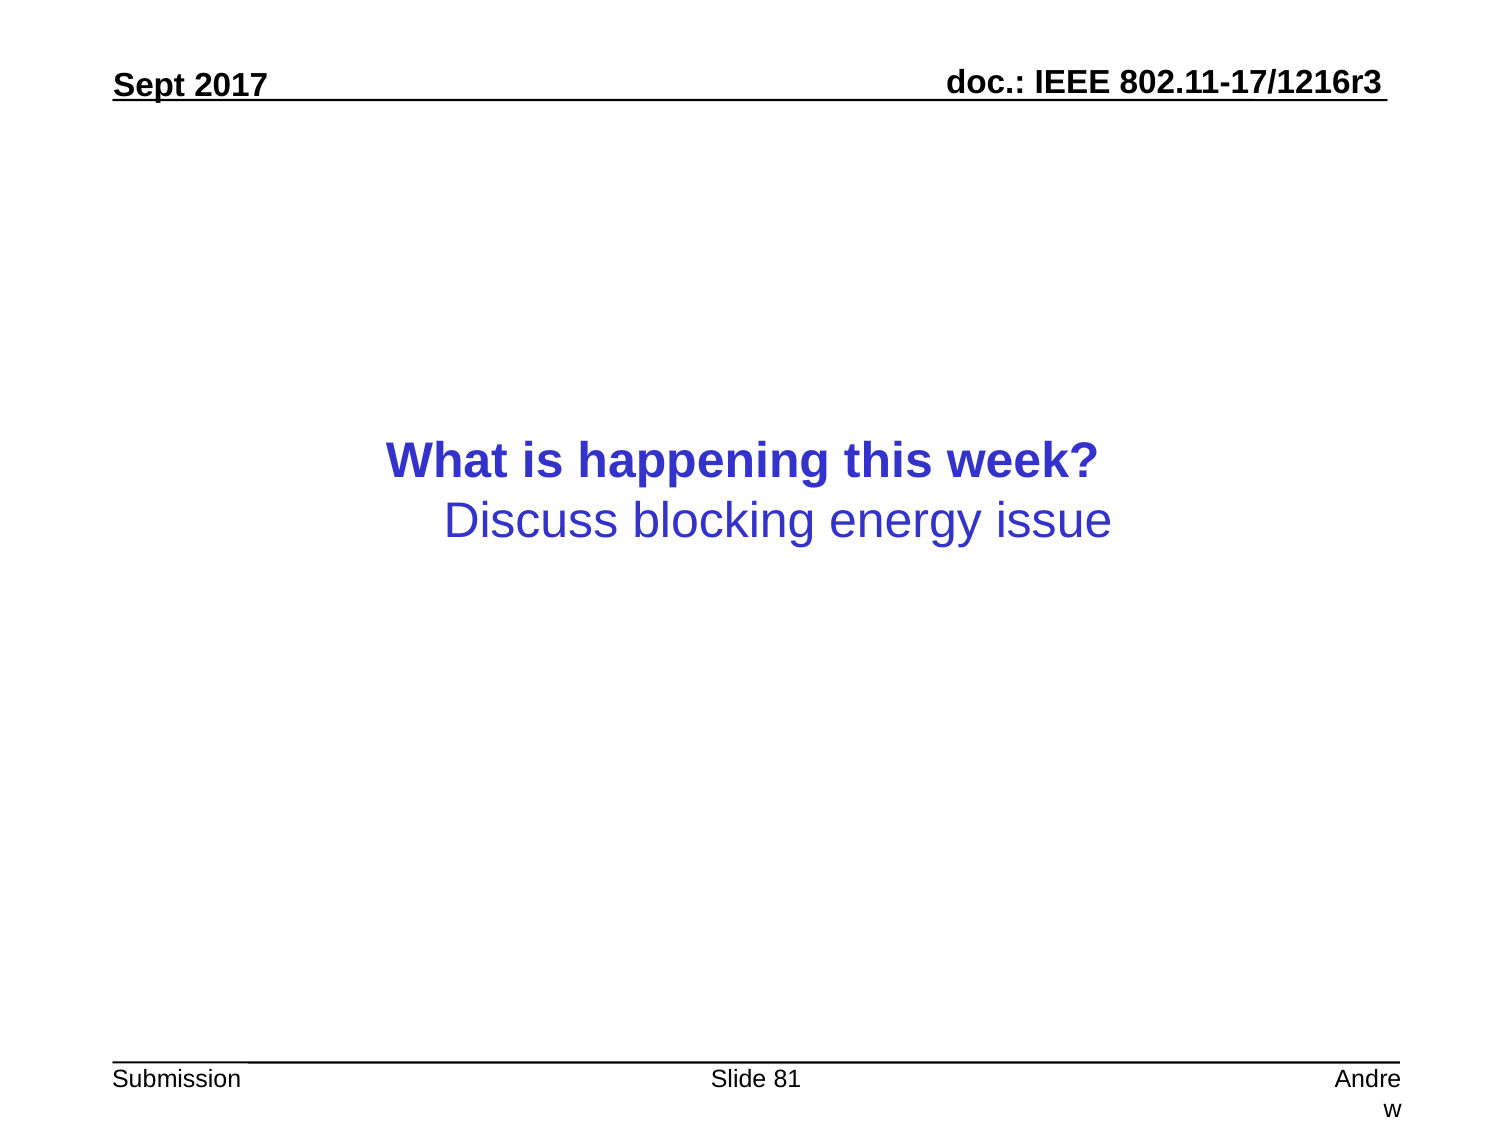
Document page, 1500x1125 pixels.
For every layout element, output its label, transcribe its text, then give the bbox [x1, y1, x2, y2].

list What is happening this week? Discuss blocking energy issue [112, 324, 1388, 650]
footer Andrew Myles, Cisco [1320, 1061, 1402, 1093]
slide_number Slide 81 [709, 1061, 803, 1093]
